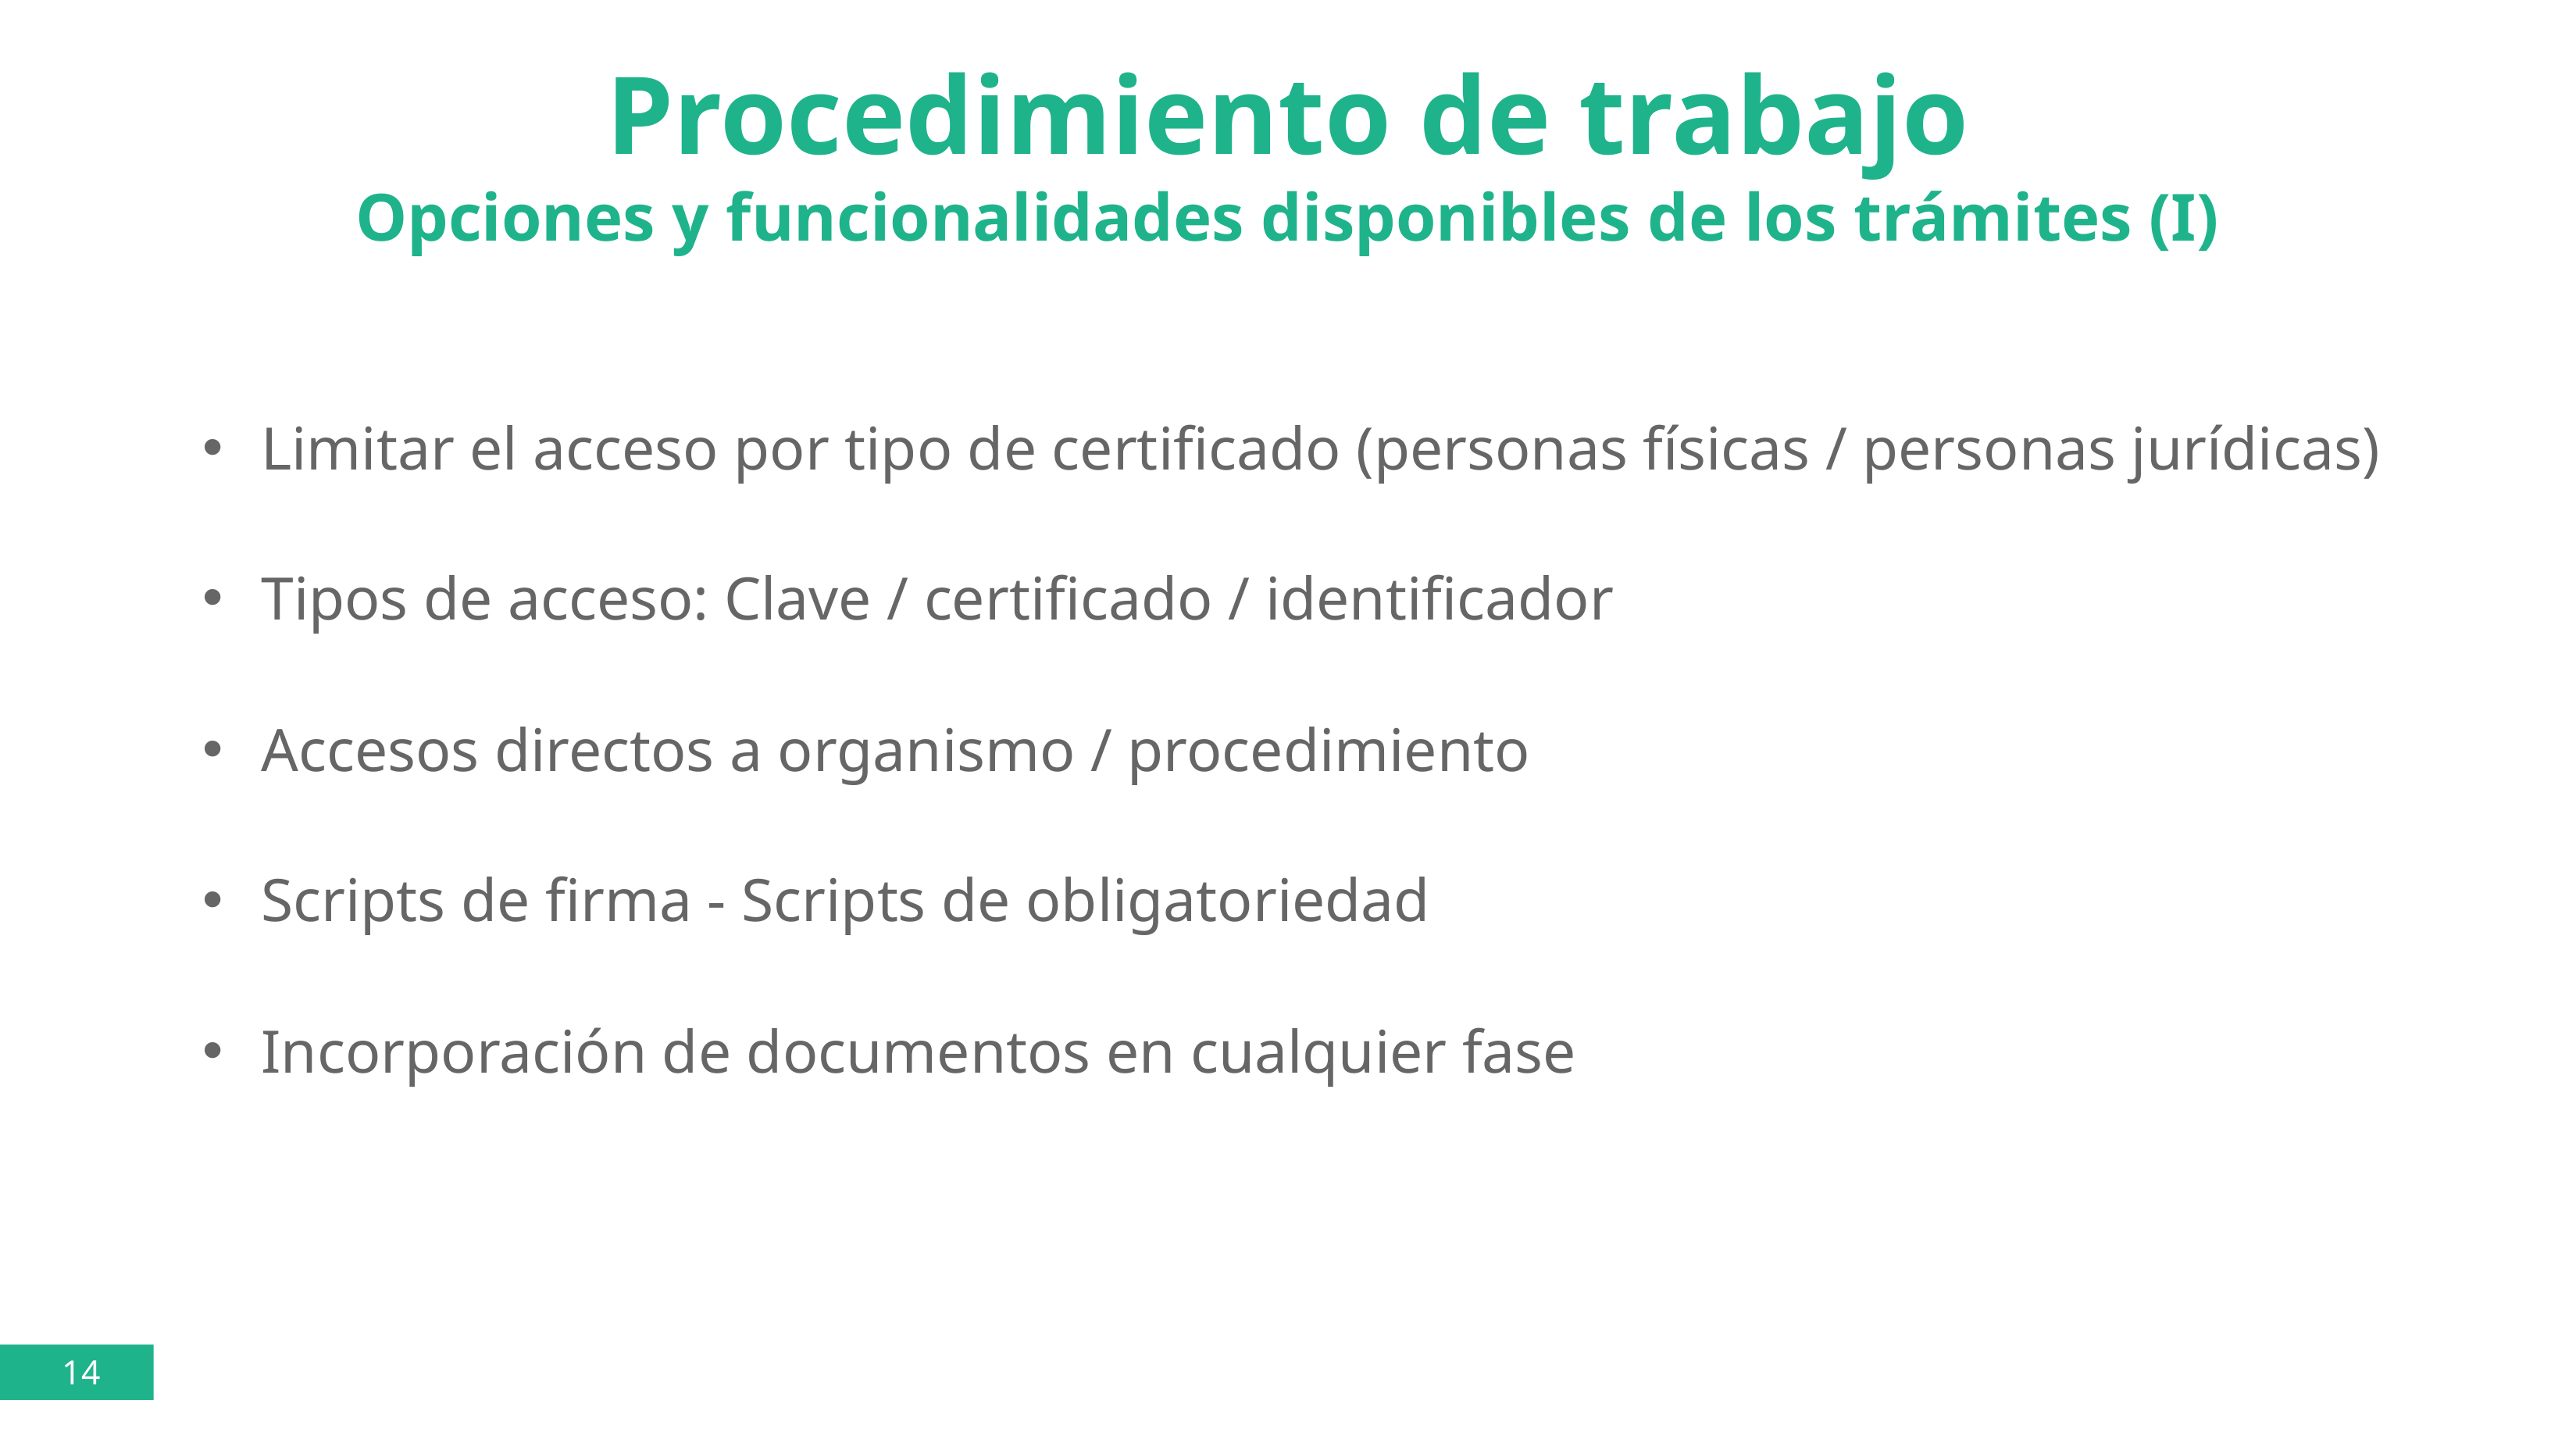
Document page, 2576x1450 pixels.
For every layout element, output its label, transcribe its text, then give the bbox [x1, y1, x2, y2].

text_box Limitar el acceso por tipo de certificado (personas físicas / personas jurídicas) Tipos de acceso: Clave / certificado / identificador Accesos directos a organismo / procedimiento Scripts de firma - Scripts de obligatoriedad Incorporación de documentos en cualquier fase [201, 334, 2450, 1197]
slide_number 14 [41, 1351, 112, 1394]
text_box [0, 1345, 154, 1400]
text_box Procedimiento de trabajo Opciones y funcionalidades disponibles de los trámites (I) [0, 41, 2576, 260]
